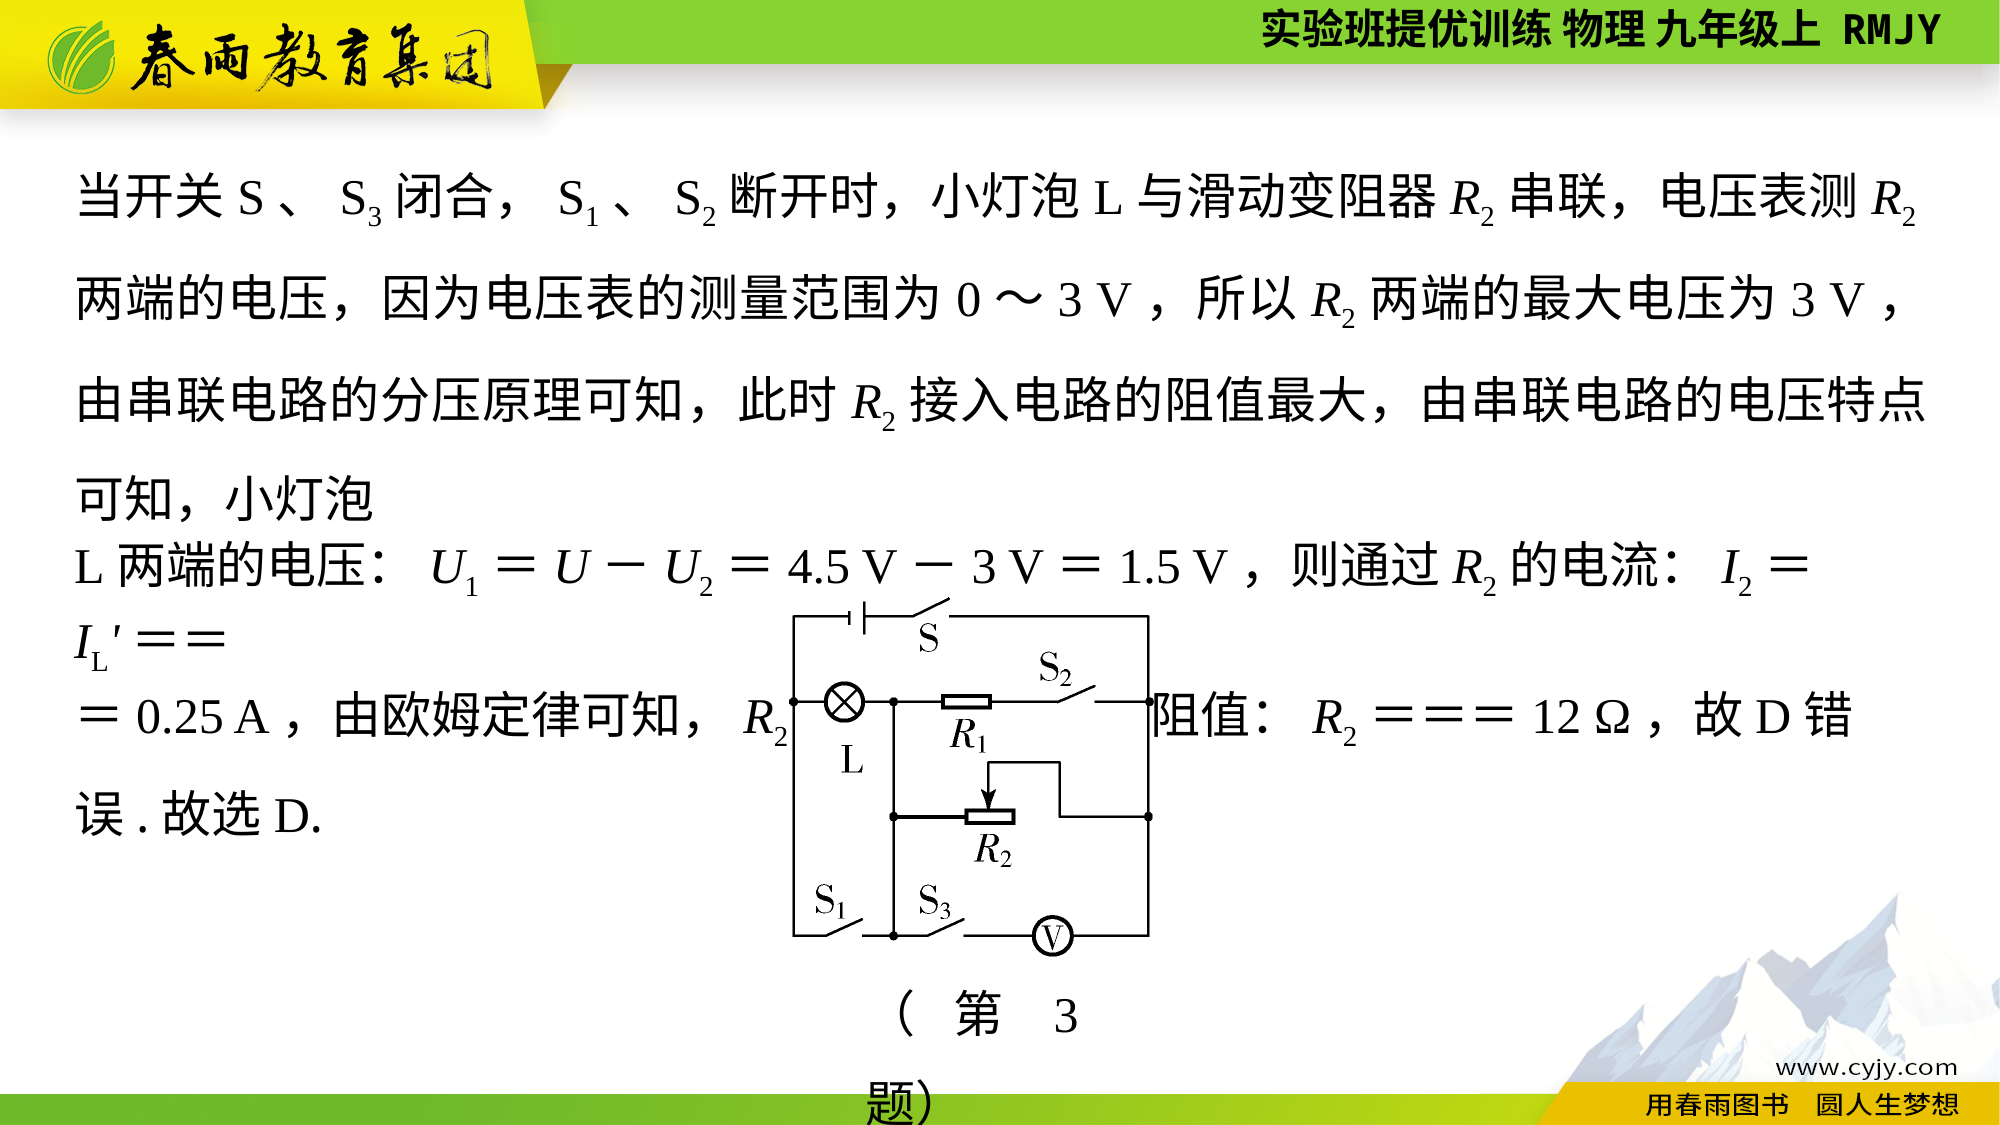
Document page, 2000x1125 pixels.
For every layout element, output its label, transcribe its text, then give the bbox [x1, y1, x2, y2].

text_box （第3题） [850, 968, 1106, 1050]
picture [0, 0, 2000, 1125]
